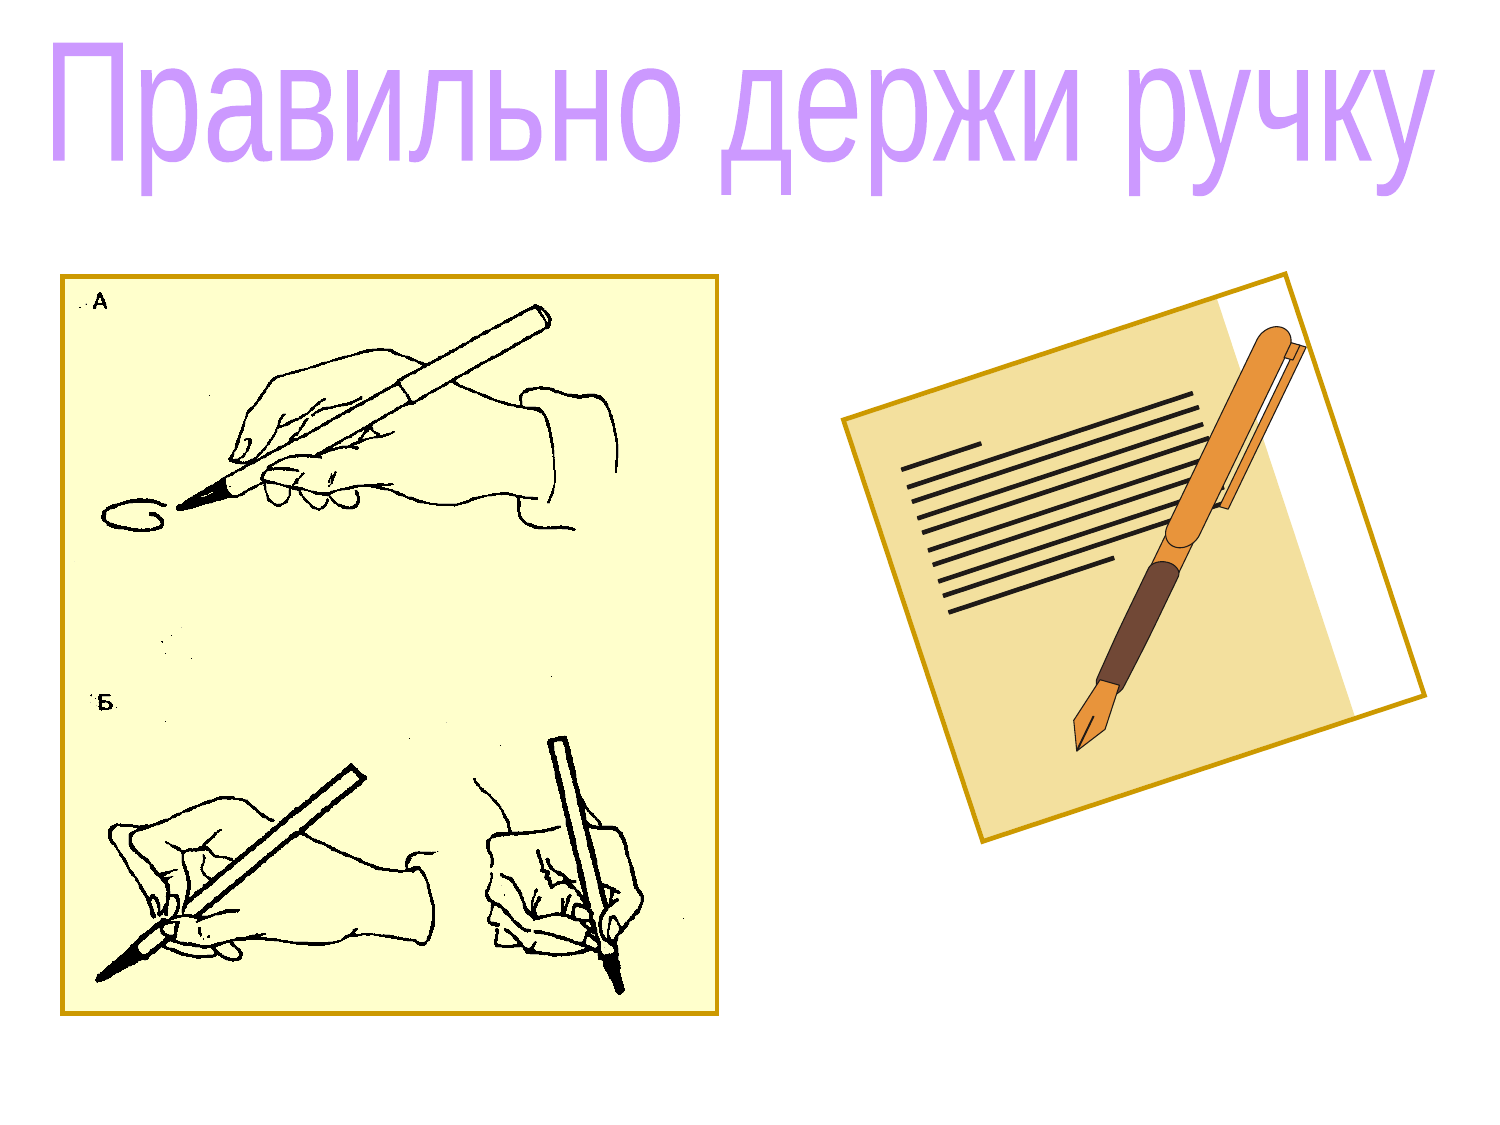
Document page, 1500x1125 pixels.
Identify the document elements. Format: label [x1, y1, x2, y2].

picture [64, 278, 716, 1012]
picture [903, 337, 1365, 778]
